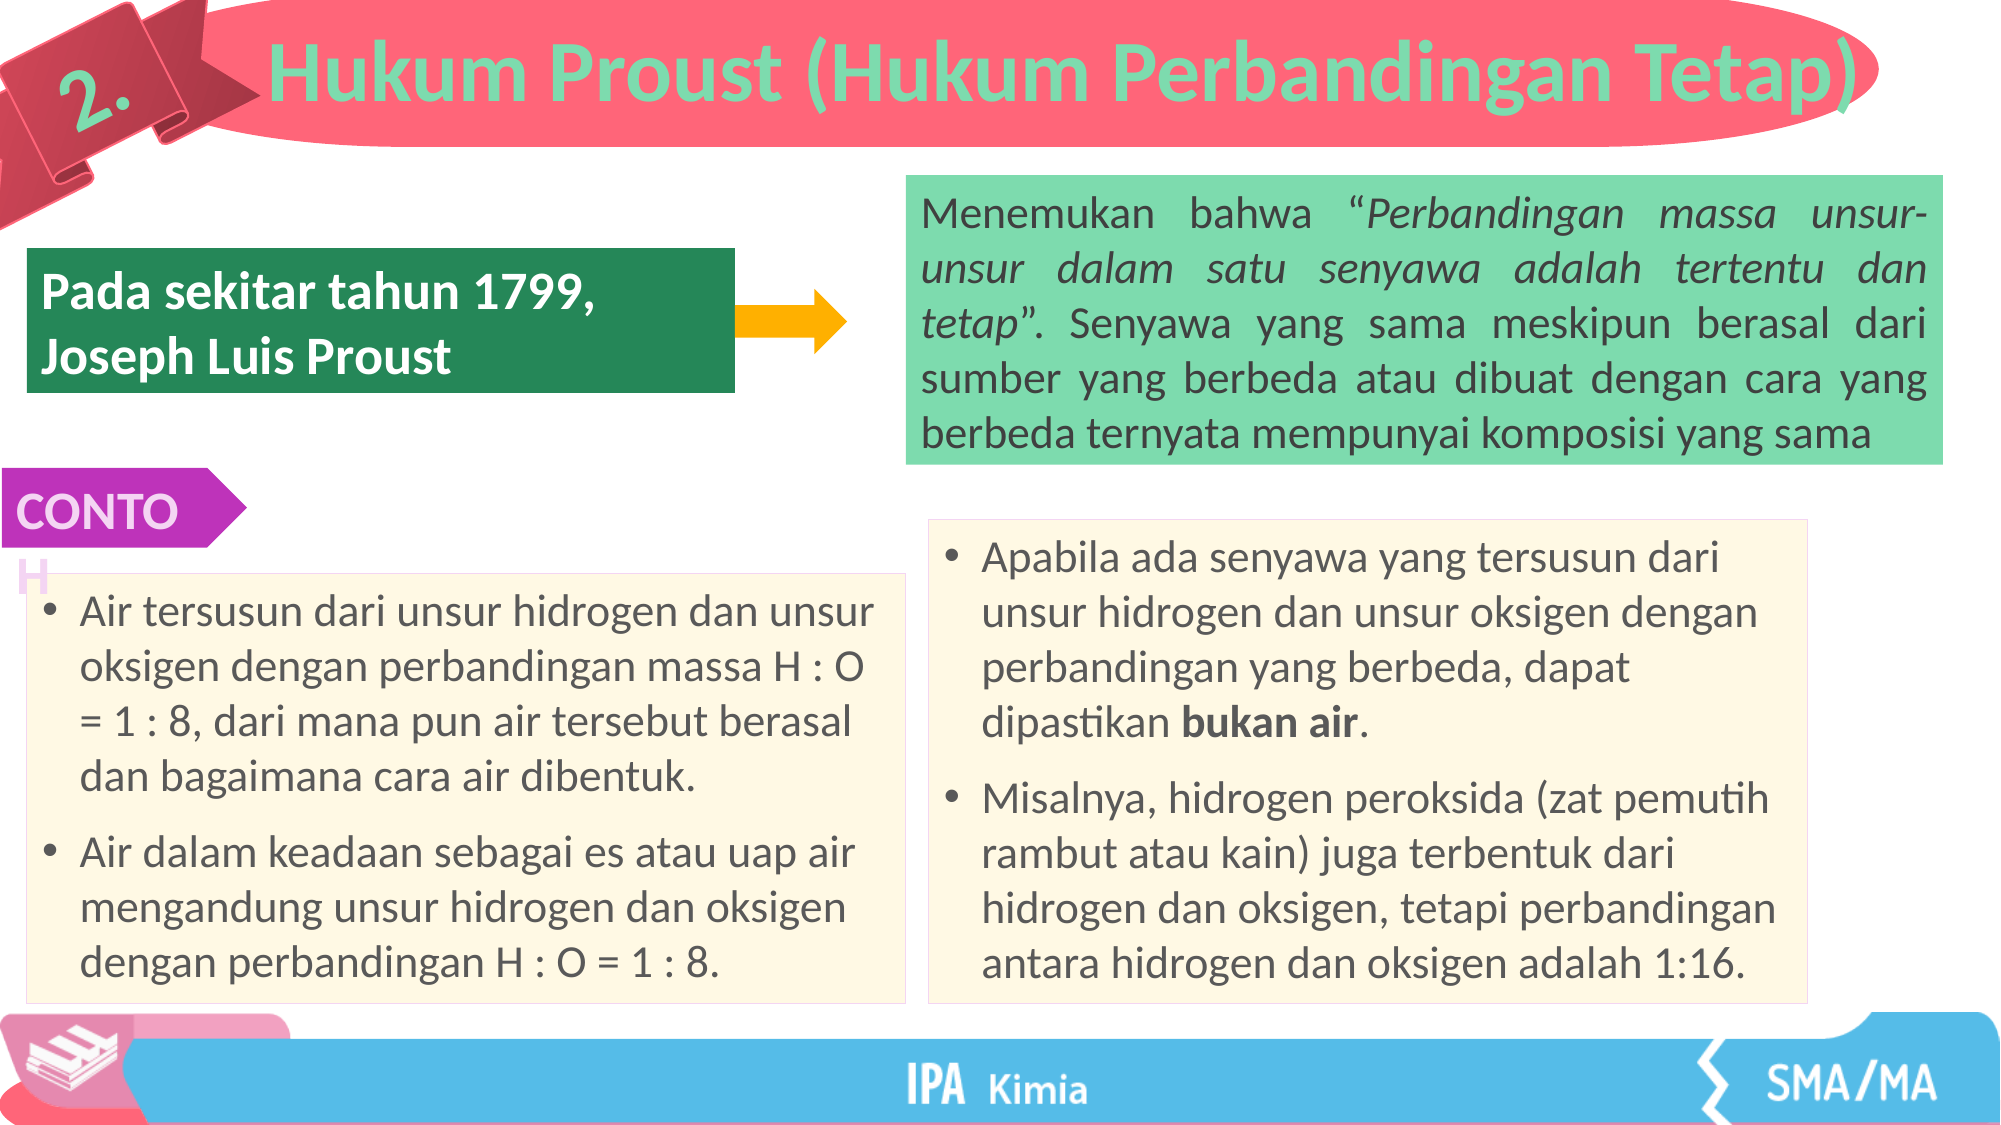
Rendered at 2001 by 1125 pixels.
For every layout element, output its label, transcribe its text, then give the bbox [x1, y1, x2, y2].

text_box CONTOH [1, 467, 247, 548]
text_box Menemukan bahwa “Perbandingan massa unsur-unsur dalam satu senyawa adalah tertentu dan tetap”. Senyawa yang sama meskipun berasal dari sumber yang berbeda atau dibuat dengan cara yang berbeda ternyata mempunyai komposisi yang sama [905, 175, 1943, 465]
text_box [733, 286, 849, 357]
text_box Pada sekitar tahun 1799, Joseph Luis Proust [26, 248, 735, 393]
text_box 2. [0, 0, 266, 231]
text_box Apabila ada senyawa yang tersusun dari unsur hidrogen dan unsur oksigen dengan perbandingan yang berbeda, dapat dipastikan bukan air. Misalnya, hidrogen peroksida (zat pemutih rambut atau kain) juga terbentuk dari hidrogen dan oksigen, tetapi perbandingan antara hidrogen dan oksigen adalah 1:16. [928, 519, 1808, 1004]
picture [0, 1012, 2000, 1125]
list Air tersusun dari unsur hidrogen dan unsur oksigen dengan perbandingan massa H : O = 1 : 8, dari mana pun air tersebut berasal dan bagaimana cara air dibentuk. Air dalam keadaan sebagai es atau uap air mengandung unsur hidrogen dan oksigen dengan perbandingan H : O = 1 : 8. [26, 573, 906, 1004]
title Hukum Proust (Hukum Perbandingan Tetap) [252, 0, 1978, 146]
